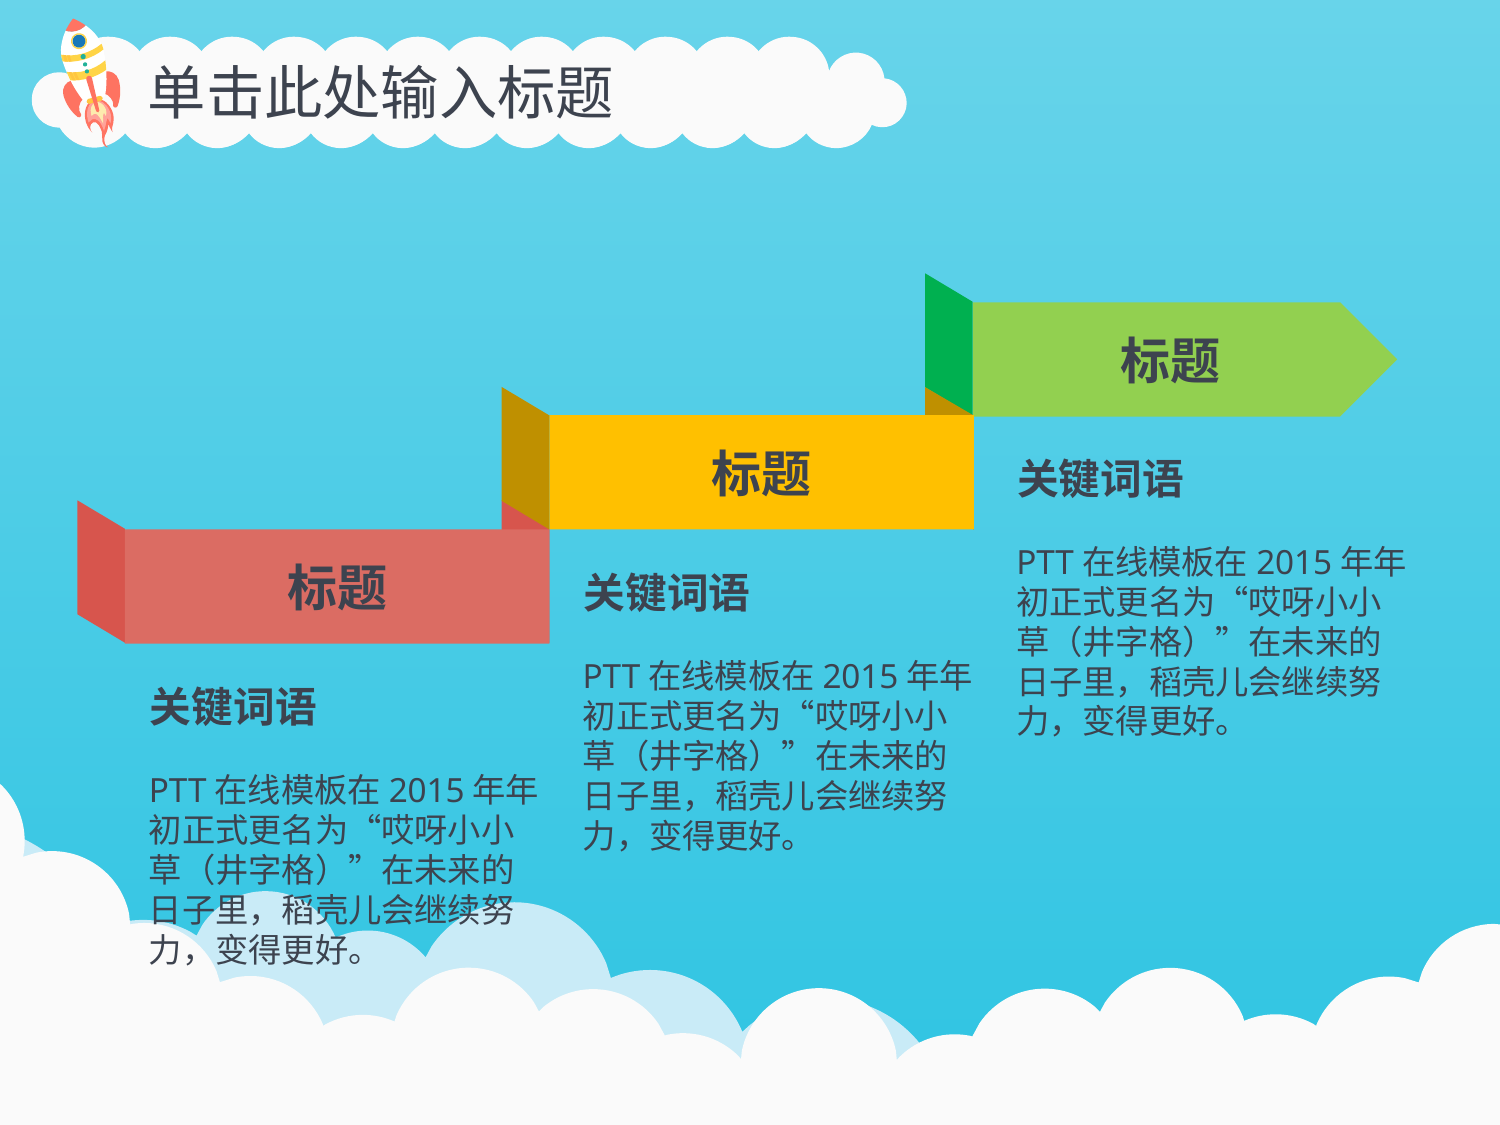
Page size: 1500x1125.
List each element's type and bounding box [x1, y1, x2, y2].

text_box [77, 273, 1423, 979]
text_box [31, 18, 907, 149]
